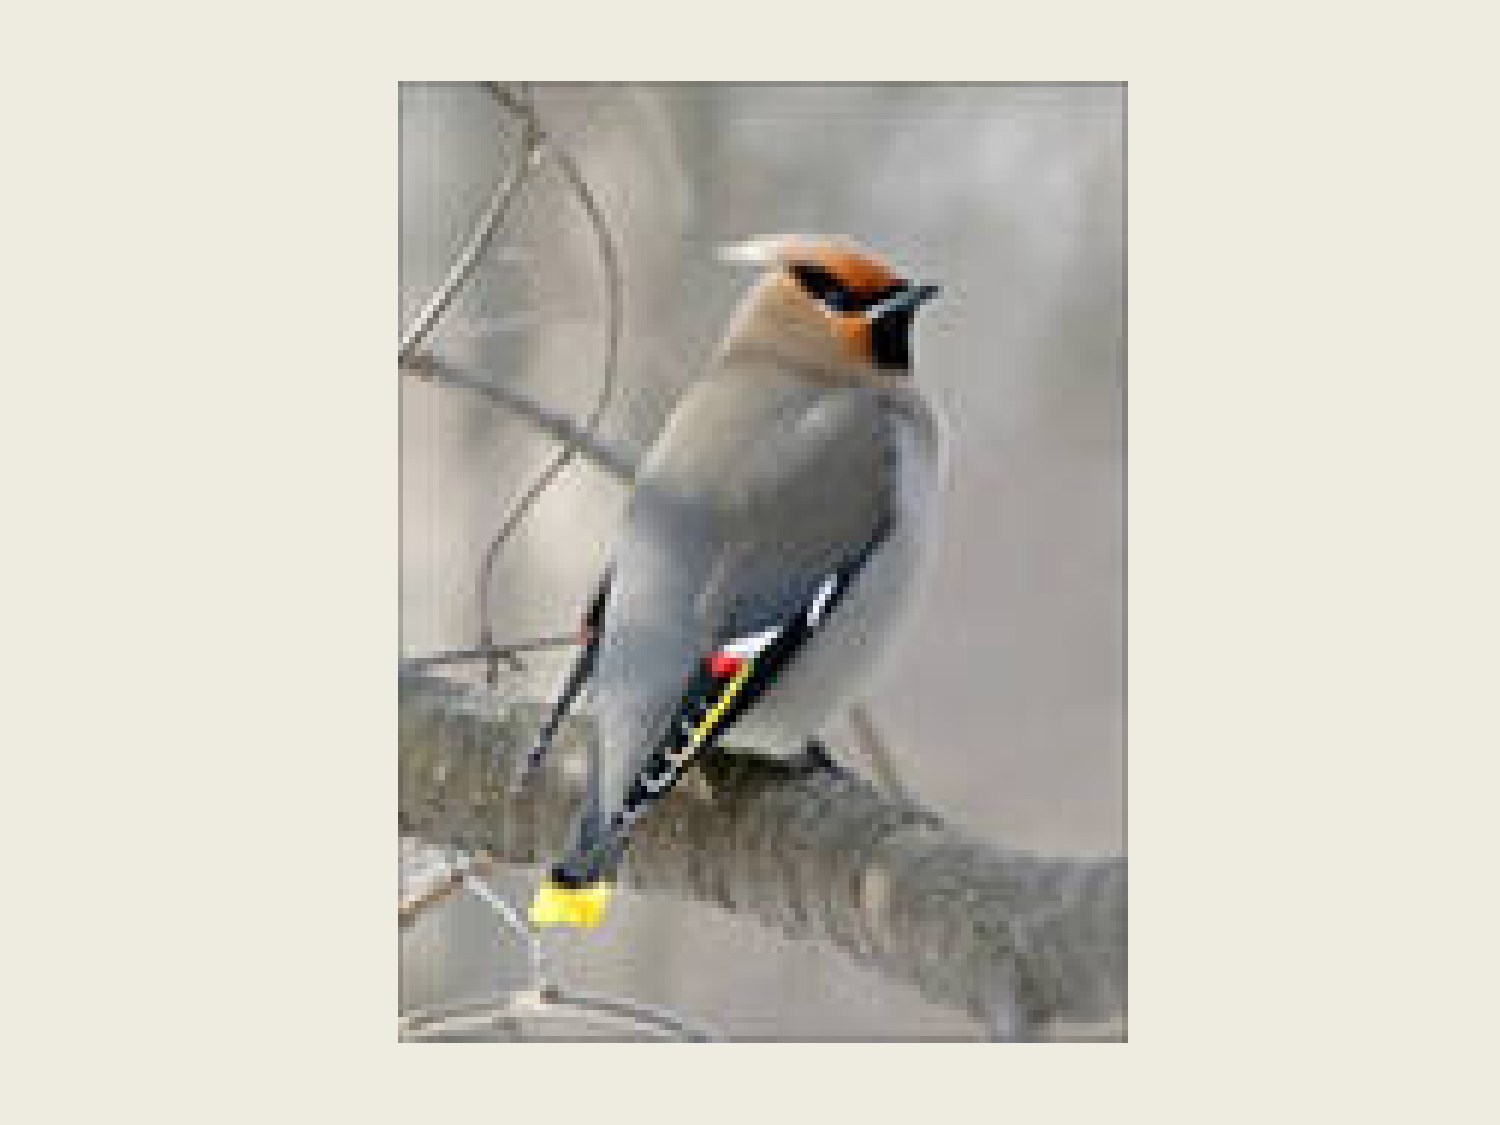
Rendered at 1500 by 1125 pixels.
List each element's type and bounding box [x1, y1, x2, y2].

picture [398, 81, 1128, 1044]
